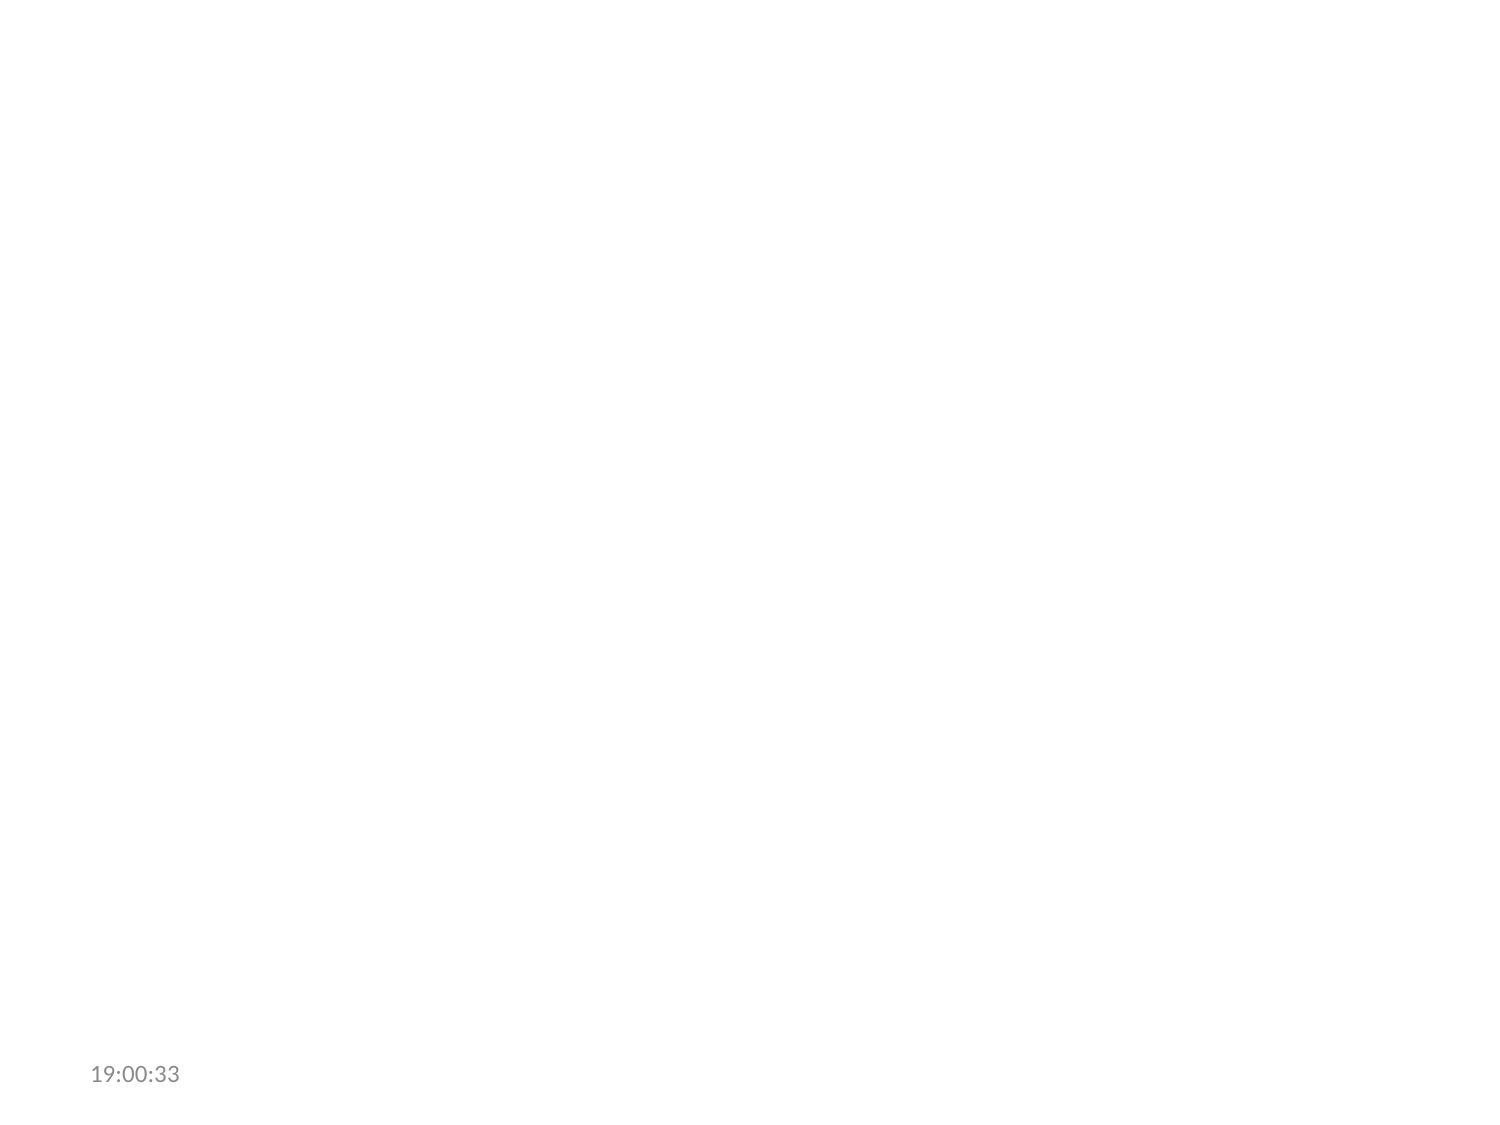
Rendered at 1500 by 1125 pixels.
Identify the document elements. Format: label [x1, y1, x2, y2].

slide_number [75, 1042, 425, 1103]
